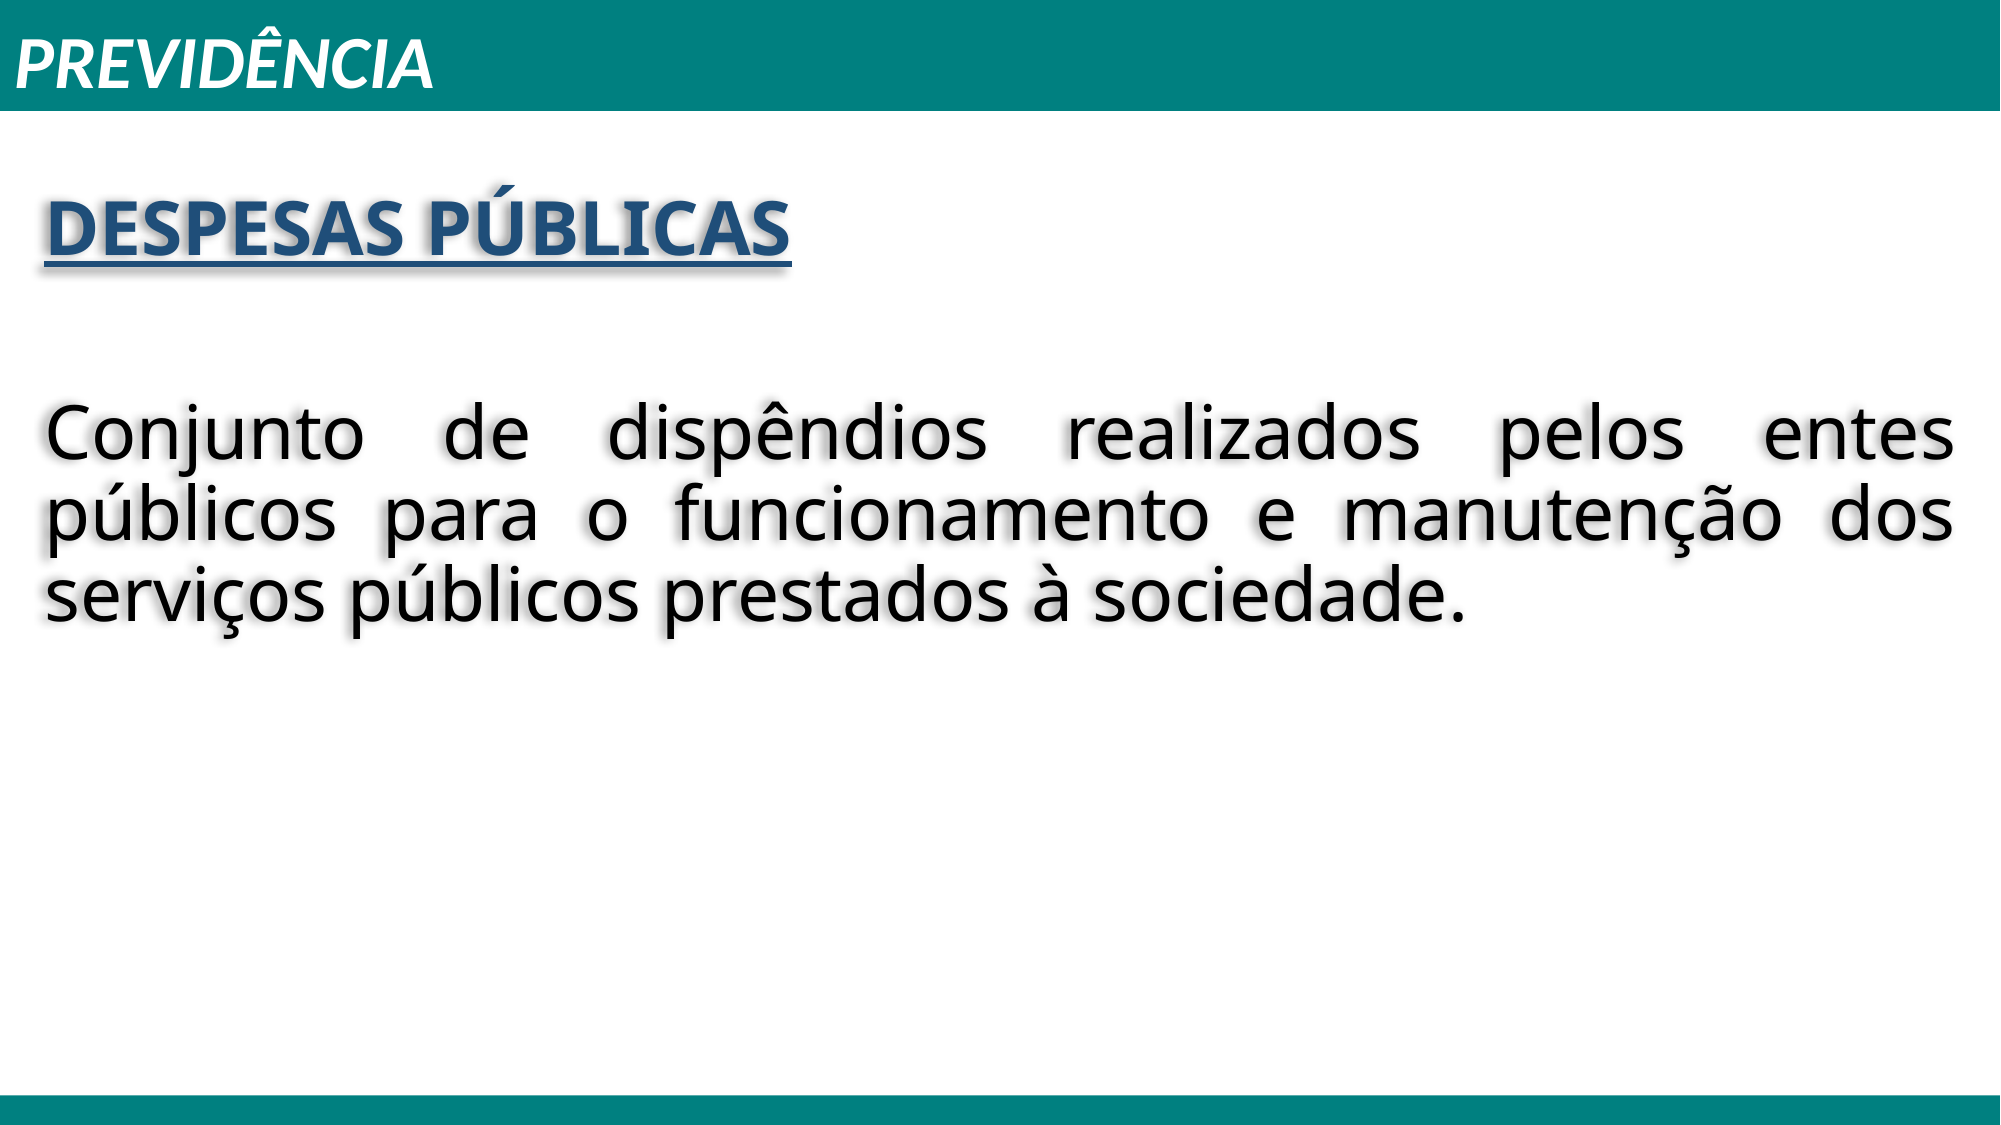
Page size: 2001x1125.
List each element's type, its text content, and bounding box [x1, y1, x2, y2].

list DESPESAS PÚBLICAS Conjunto de dispêndios realizados pelos entes públicos para o funcionamento e manutenção dos serviços públicos prestados à sociedade. [29, 183, 1973, 1055]
text_box [0, 1095, 2000, 1125]
text_box PREVIDÊNCIA [0, 0, 2000, 111]
